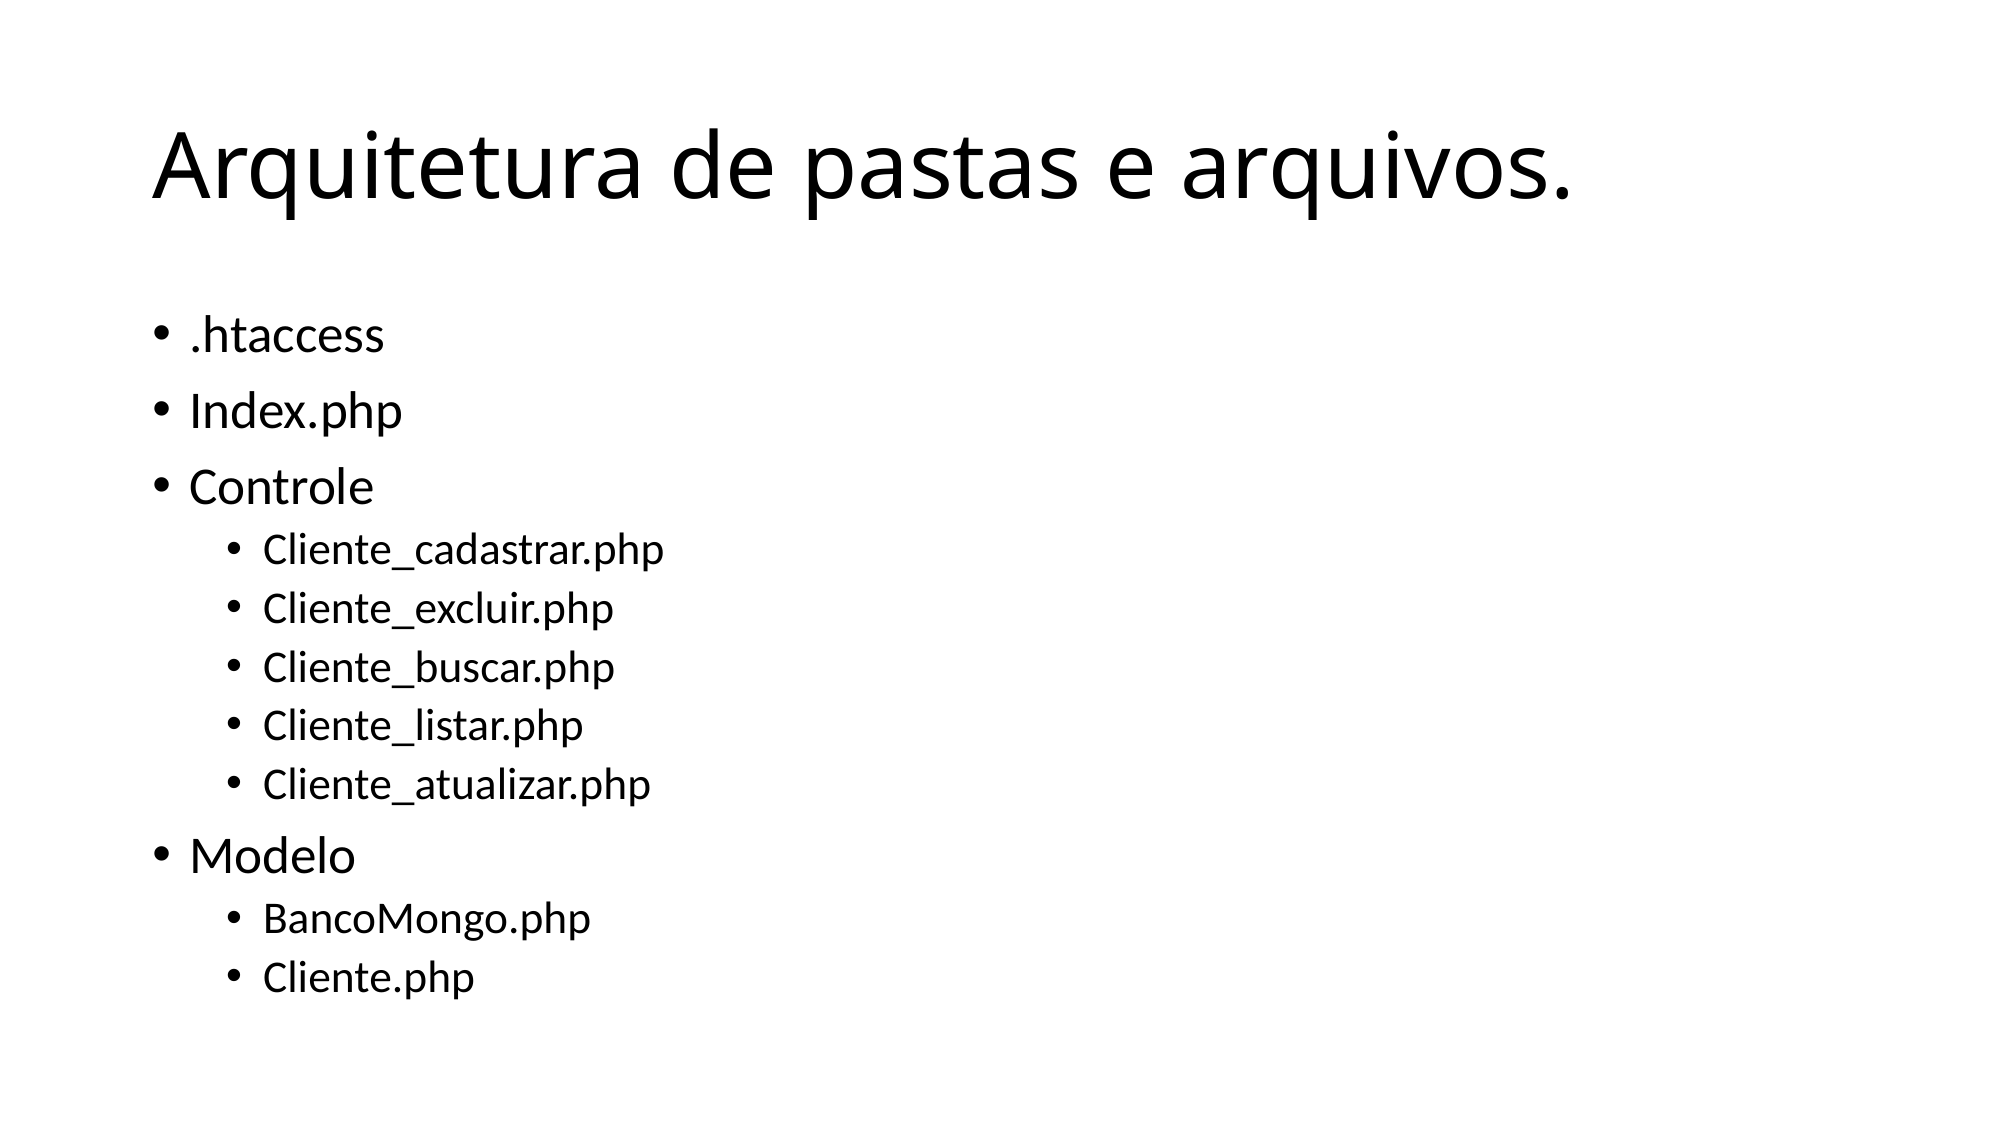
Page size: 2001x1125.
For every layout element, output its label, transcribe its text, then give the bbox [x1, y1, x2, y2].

title Arquitetura de pastas e arquivos. [137, 59, 1863, 278]
list .htaccess Index.php Controle Cliente_cadastrar.php Cliente_excluir.php Cliente_buscar.php Cliente_listar.php Cliente_atualizar.php Modelo BancoMongo.php Cliente.php [137, 299, 1863, 1014]
